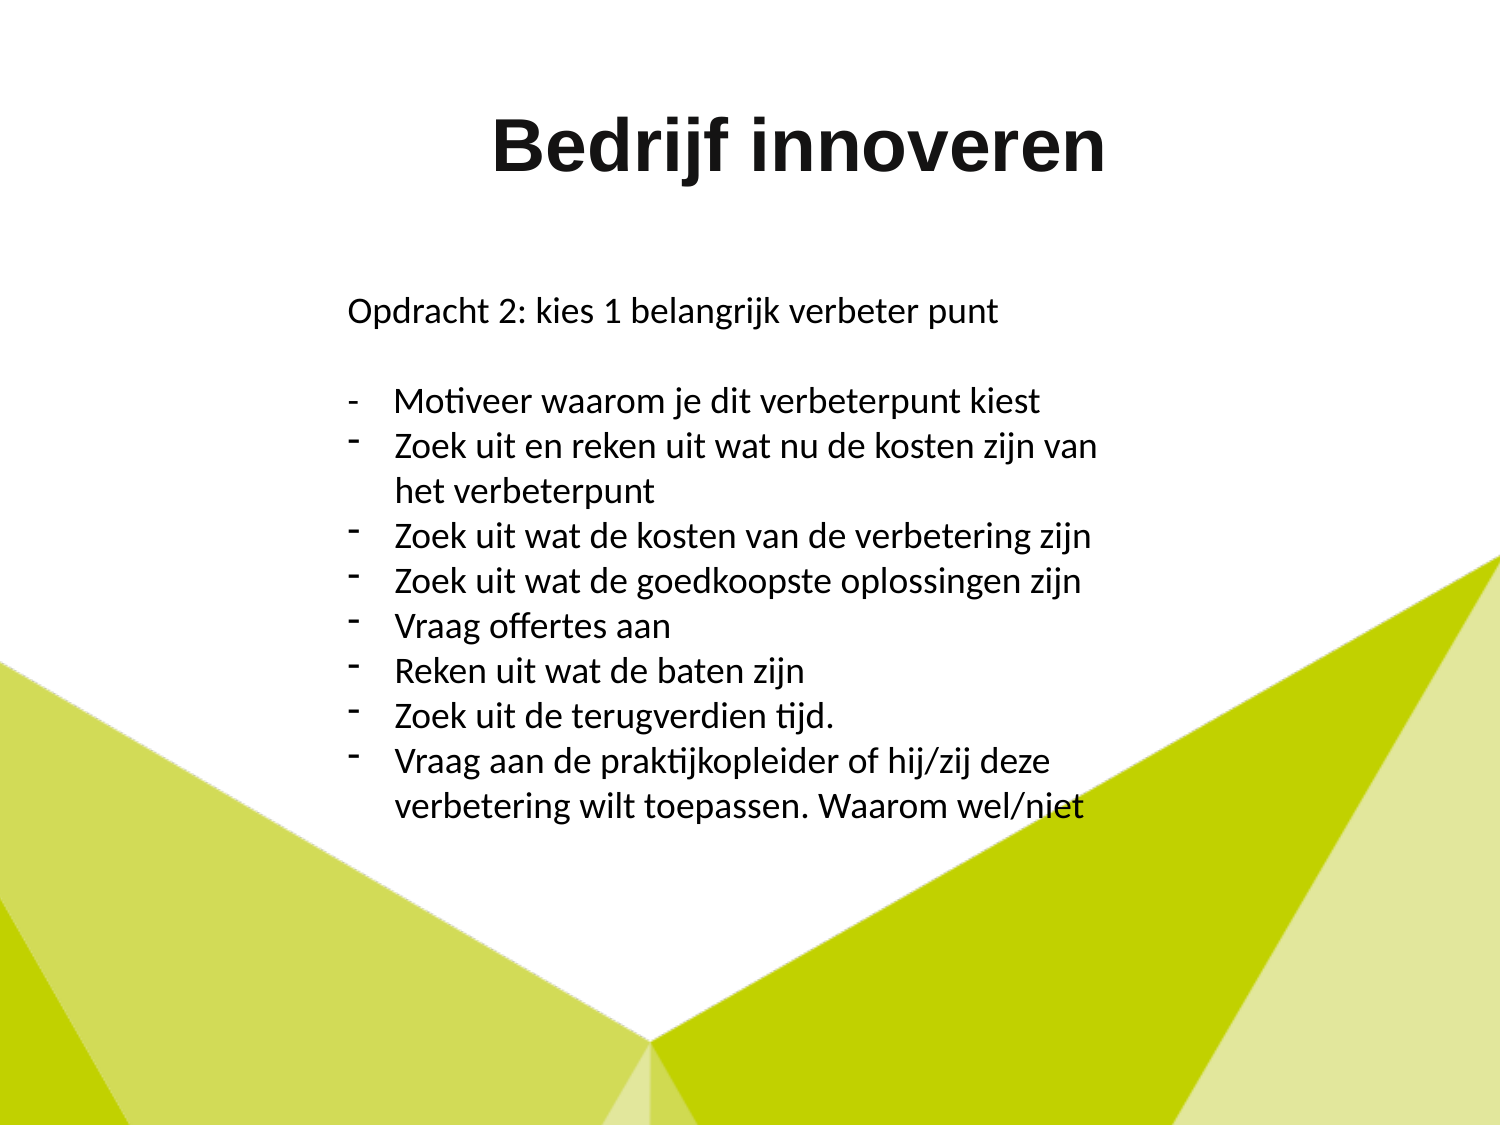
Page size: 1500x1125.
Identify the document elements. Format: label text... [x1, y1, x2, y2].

picture [0, 481, 1500, 1125]
text_box Bedrijf innoveren [57, 89, 1500, 195]
text_box Opdracht 2: kies 1 belangrijk verbeter punt - Motiveer waarom je dit verbeterpunt kiest Zoek uit en reken uit wat nu de kosten zijn van het verbeterpunt Zoek uit wat de kosten van de verbetering zijn Zoek uit wat de goedkoopste oplossingen zijn Vraag offertes aan Reken uit wat de baten zijn Zoek uit de terugverdien tijd. Vraag aan de praktijkopleider of hij/zij deze verbetering wilt toepassen. Waarom wel/niet [332, 234, 1125, 479]
